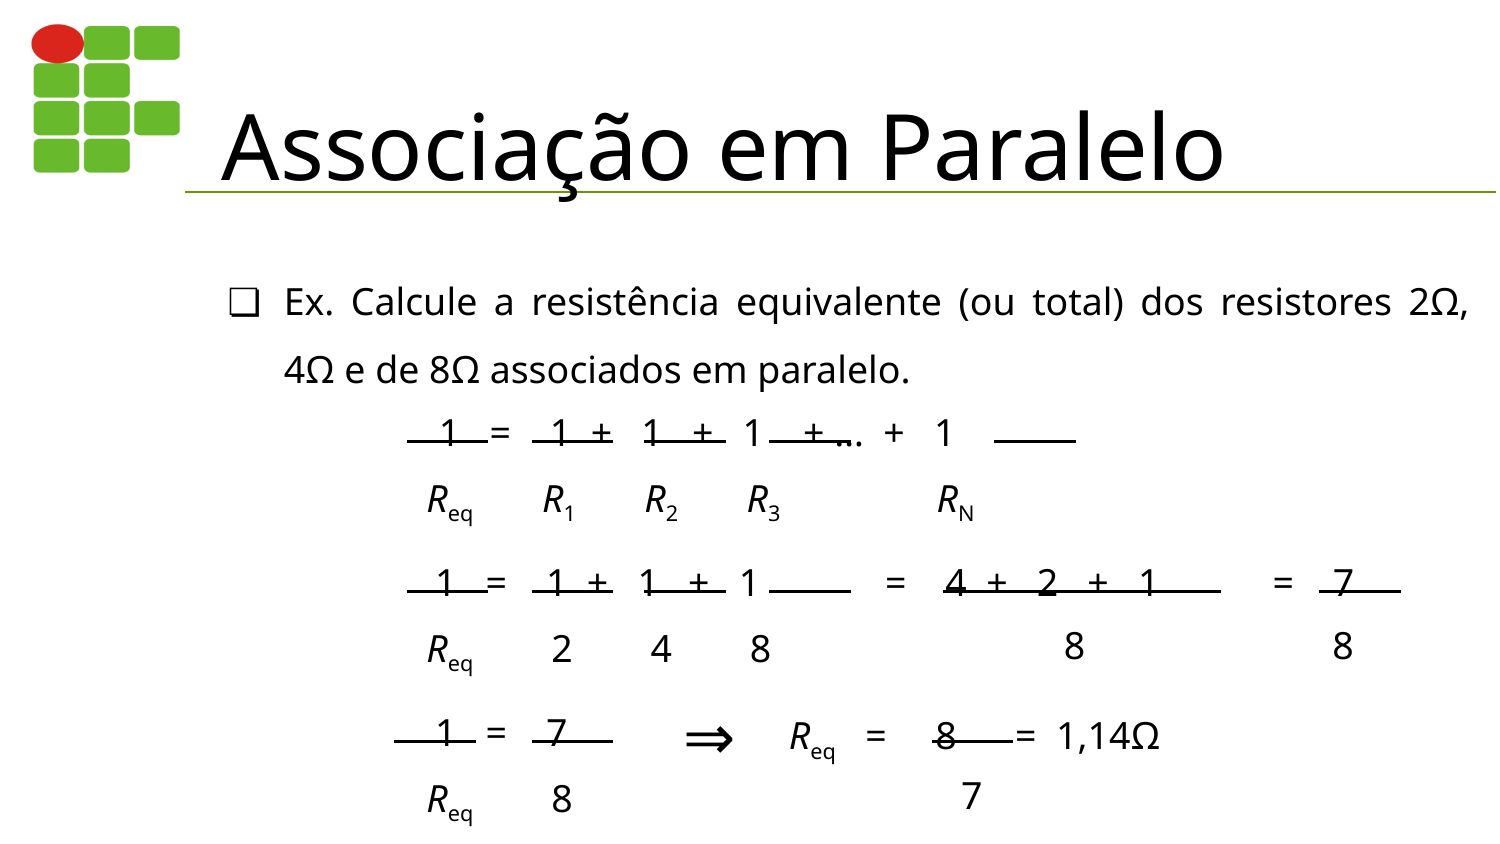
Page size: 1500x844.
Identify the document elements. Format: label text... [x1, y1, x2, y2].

list Req 2 4 8 [411, 591, 876, 665]
list 1 = 1 + 1 + 1 + … + 1 [423, 379, 1093, 441]
list 1 = 7 [420, 679, 614, 741]
list 7 [946, 747, 1014, 815]
list = 7 [1257, 529, 1434, 591]
title Associação em Paralelo [206, 26, 1468, 207]
list 8 [1048, 600, 1109, 665]
list Req 8 [411, 741, 645, 815]
list Ex. Calcule a resistência equivalente (ou total) dos resistores 2Ω, 4Ω e de 8Ω associados em paralelo. [193, 248, 1486, 387]
list = 4 + 2 + 1 [870, 529, 1257, 603]
list 8 [1248, 591, 1434, 665]
text_box ⇒ [668, 681, 770, 791]
picture [29, 23, 182, 174]
list Req = 8 = 1,14Ω [773, 679, 1295, 753]
list 1 = 1 + 1 + 1 [420, 529, 870, 591]
list Req R1 R2 R3 RN [411, 441, 1093, 515]
